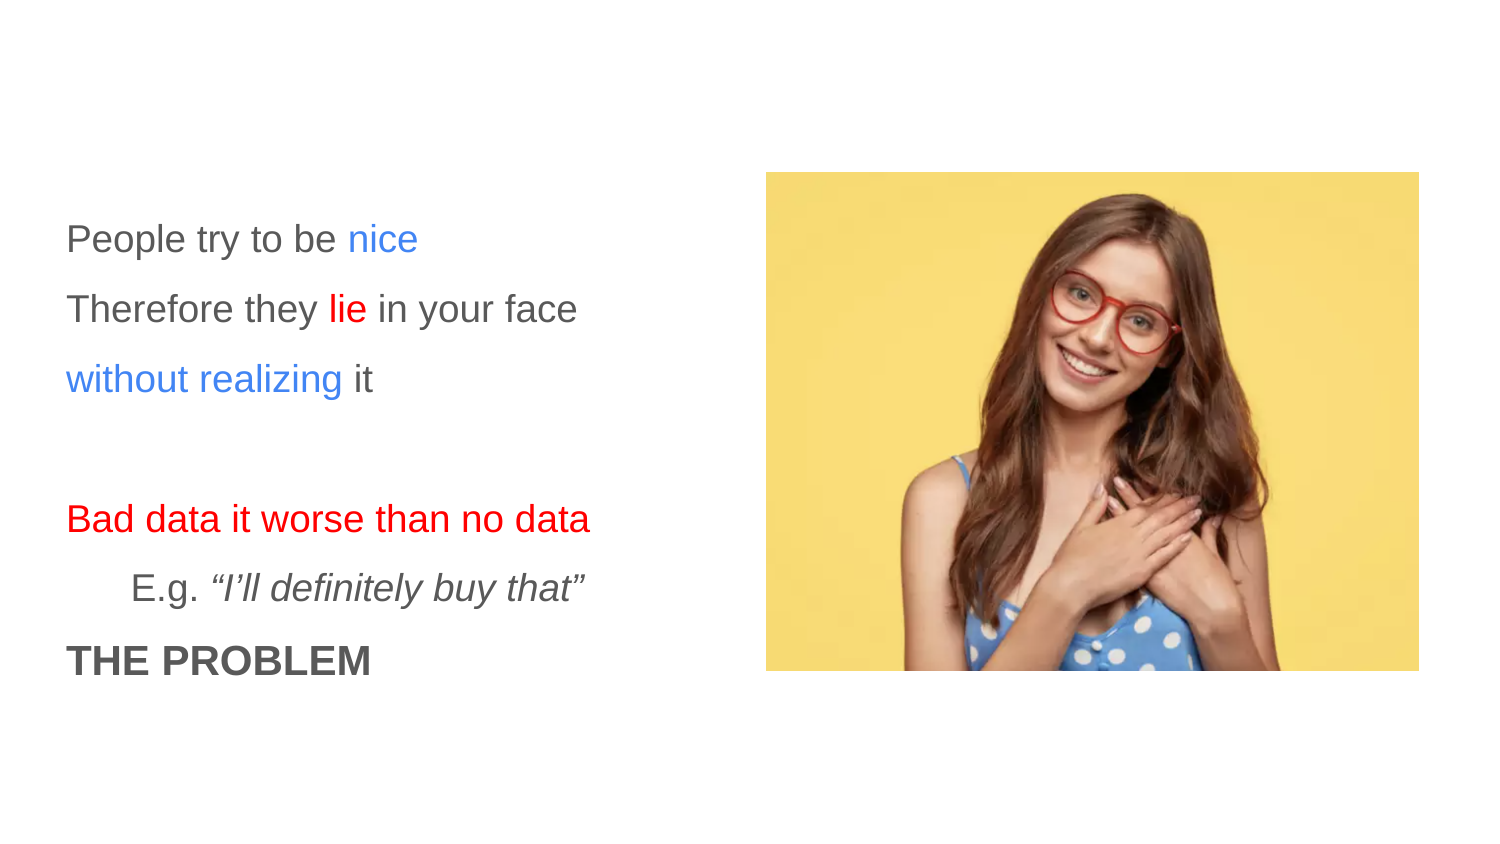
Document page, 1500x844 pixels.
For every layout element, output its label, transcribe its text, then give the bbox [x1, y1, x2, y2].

list People try to be nice Therefore they lie in your face without realizing it Bad data it worse than no data E.g. “I’ll definitely buy that” THE PROBLEM [51, 141, 1449, 703]
picture [766, 172, 1419, 672]
